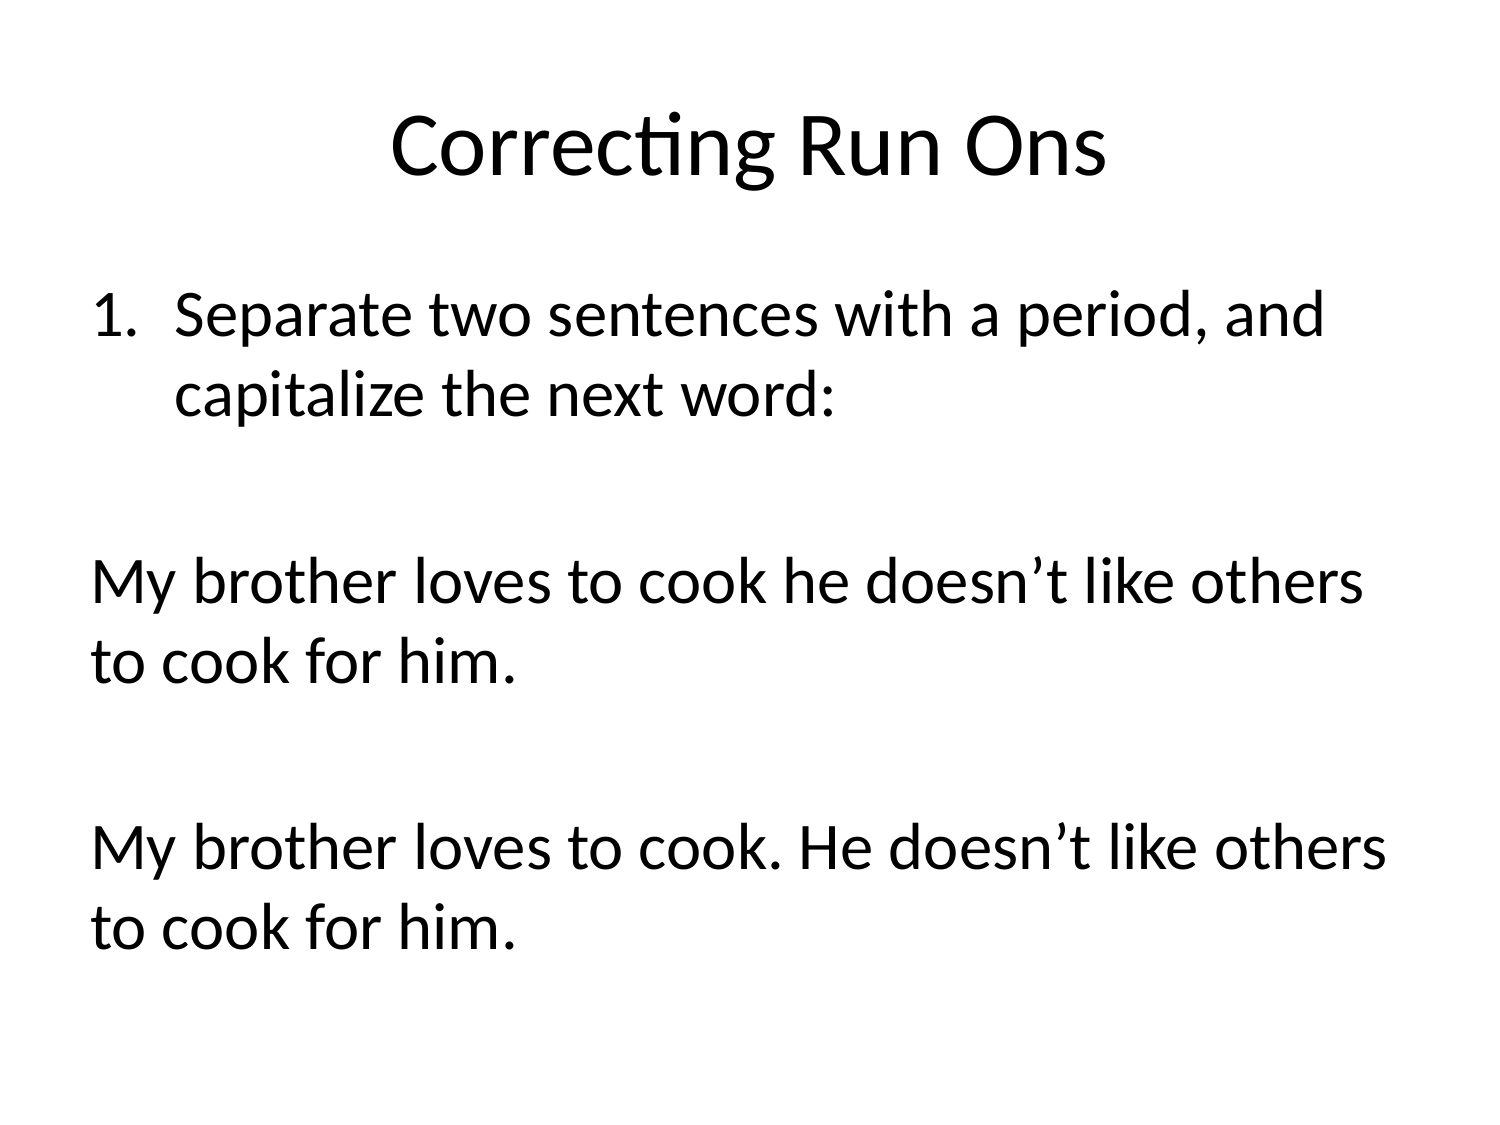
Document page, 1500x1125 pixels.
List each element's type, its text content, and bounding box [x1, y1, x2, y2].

title Correcting Run Ons [75, 45, 1425, 233]
list Separate two sentences with a period, and capitalize the next word: My brother loves to cook he doesn’t like others to cook for him. My brother loves to cook. He doesn’t like others to cook for him. [75, 262, 1425, 1005]
